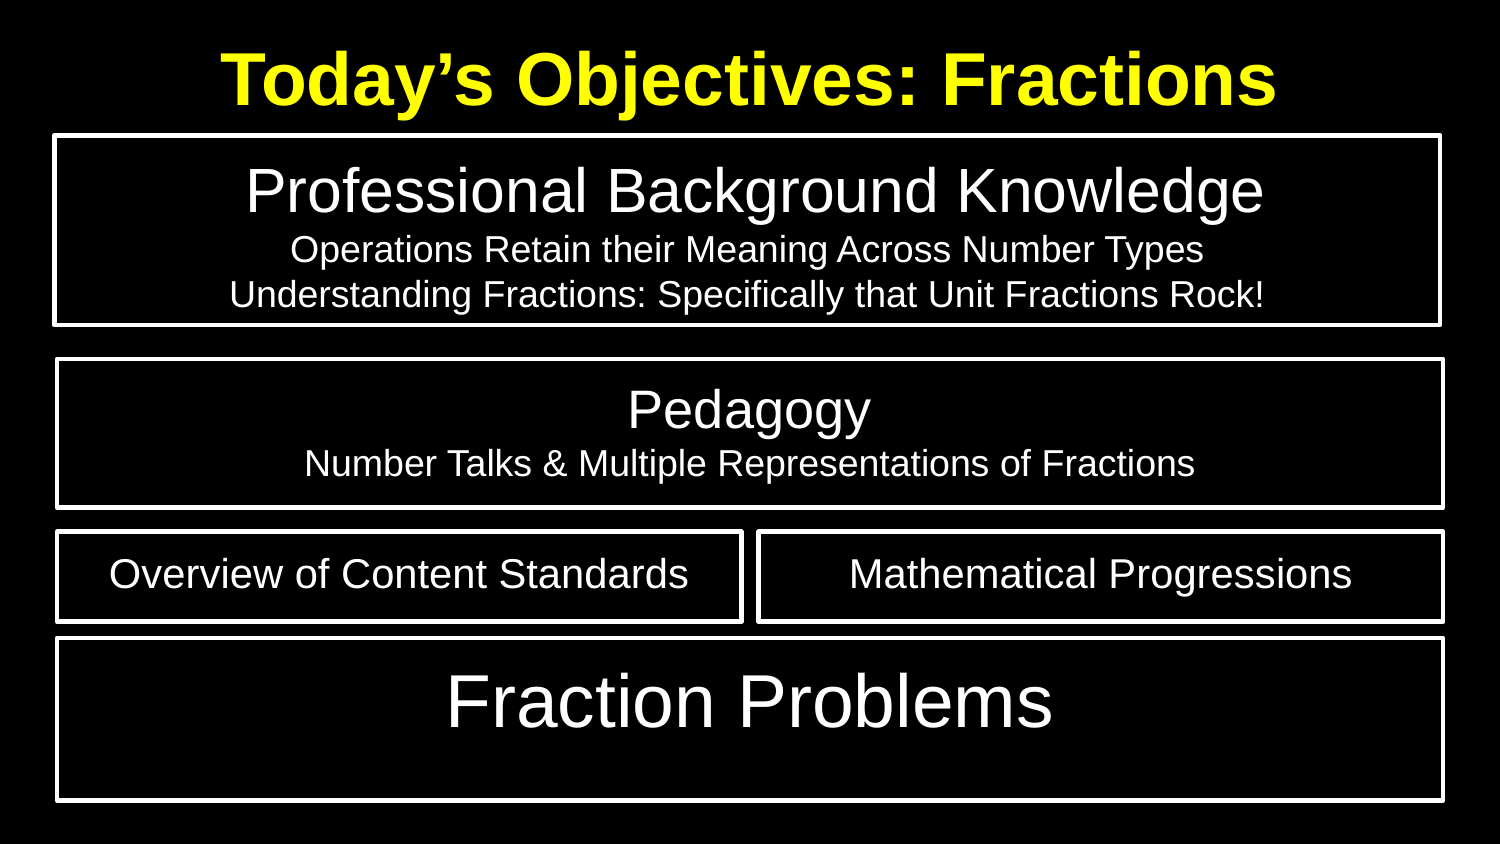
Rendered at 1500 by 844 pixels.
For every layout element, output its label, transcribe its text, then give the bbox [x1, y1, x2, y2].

title Today’s Objectives: Fractions [75, 21, 1425, 135]
text_box Overview of Content Standards [57, 531, 742, 622]
text_box Pedagogy Number Talks & Multiple Representations of Fractions [57, 358, 1443, 508]
text_box Mathematical Progressions [758, 531, 1443, 622]
text_box Professional Background Knowledge Operations Retain their Meaning Across Number Types Understanding Fractions: Specifically that Unit Fractions Rock! [54, 135, 1441, 325]
text_box Fraction Problems [57, 637, 1443, 801]
